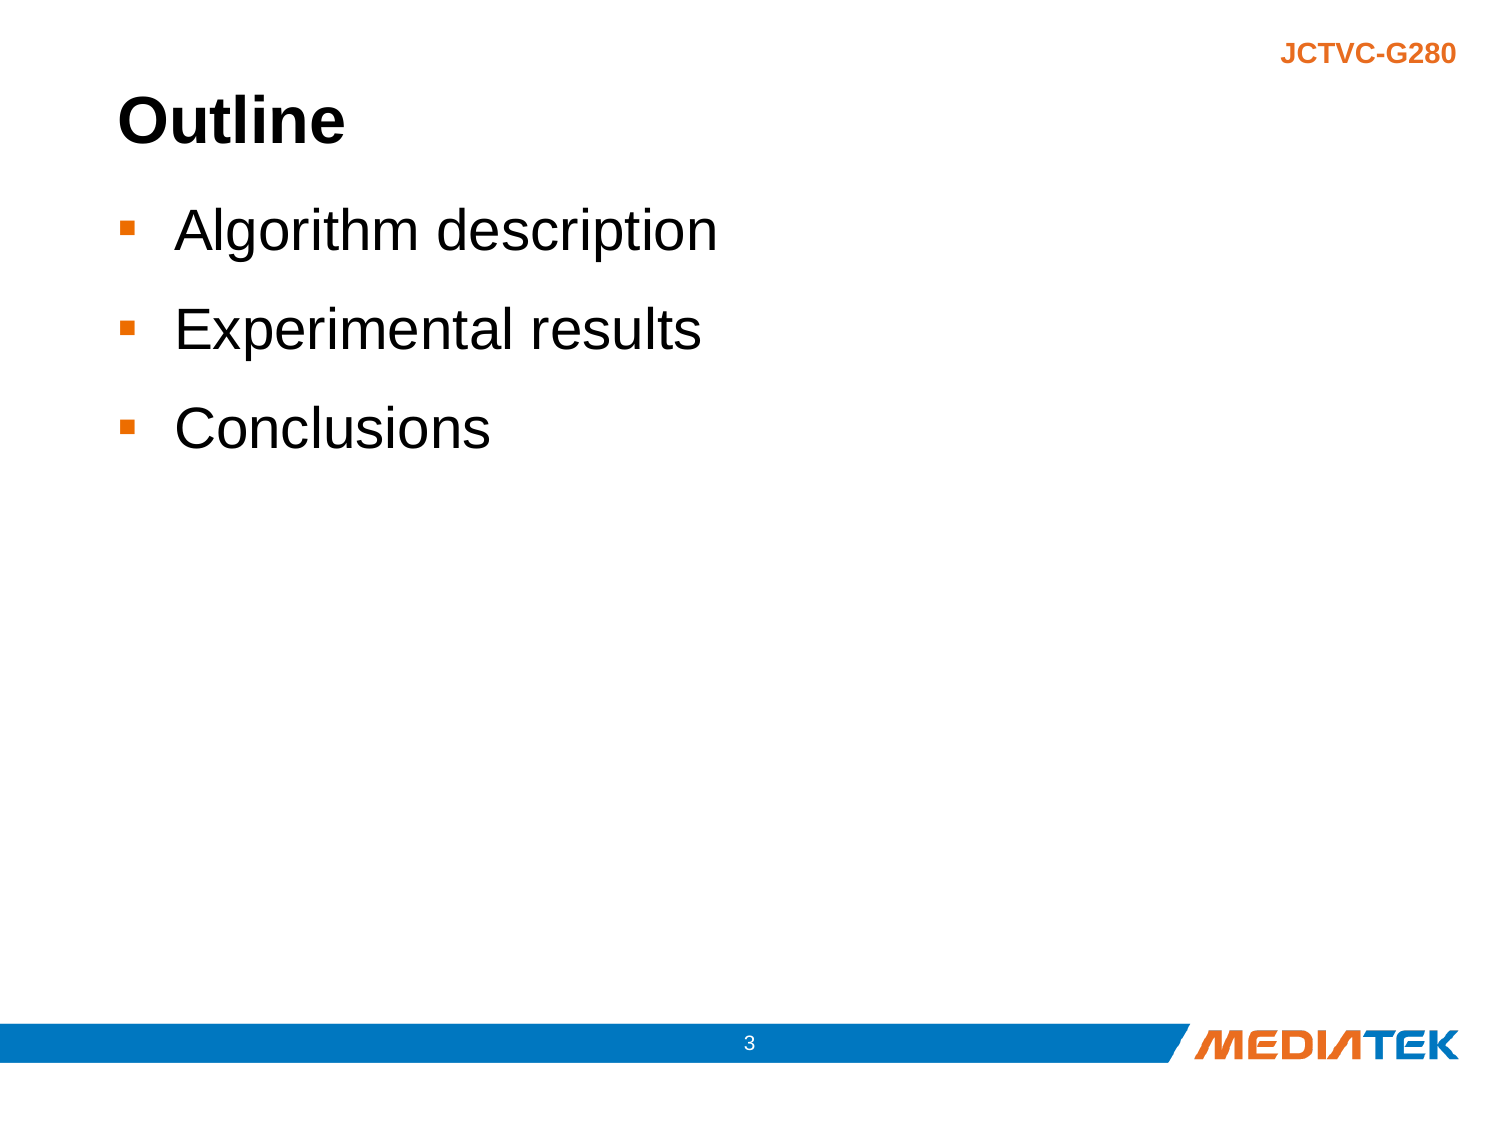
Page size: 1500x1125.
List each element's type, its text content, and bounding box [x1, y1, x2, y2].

title Outline [101, 62, 1425, 172]
picture [789, 1023, 1459, 1063]
list Algorithm description Experimental results Conclusions [102, 184, 1425, 998]
picture [0, 1023, 711, 1063]
slide_number 2 [711, 1022, 789, 1090]
